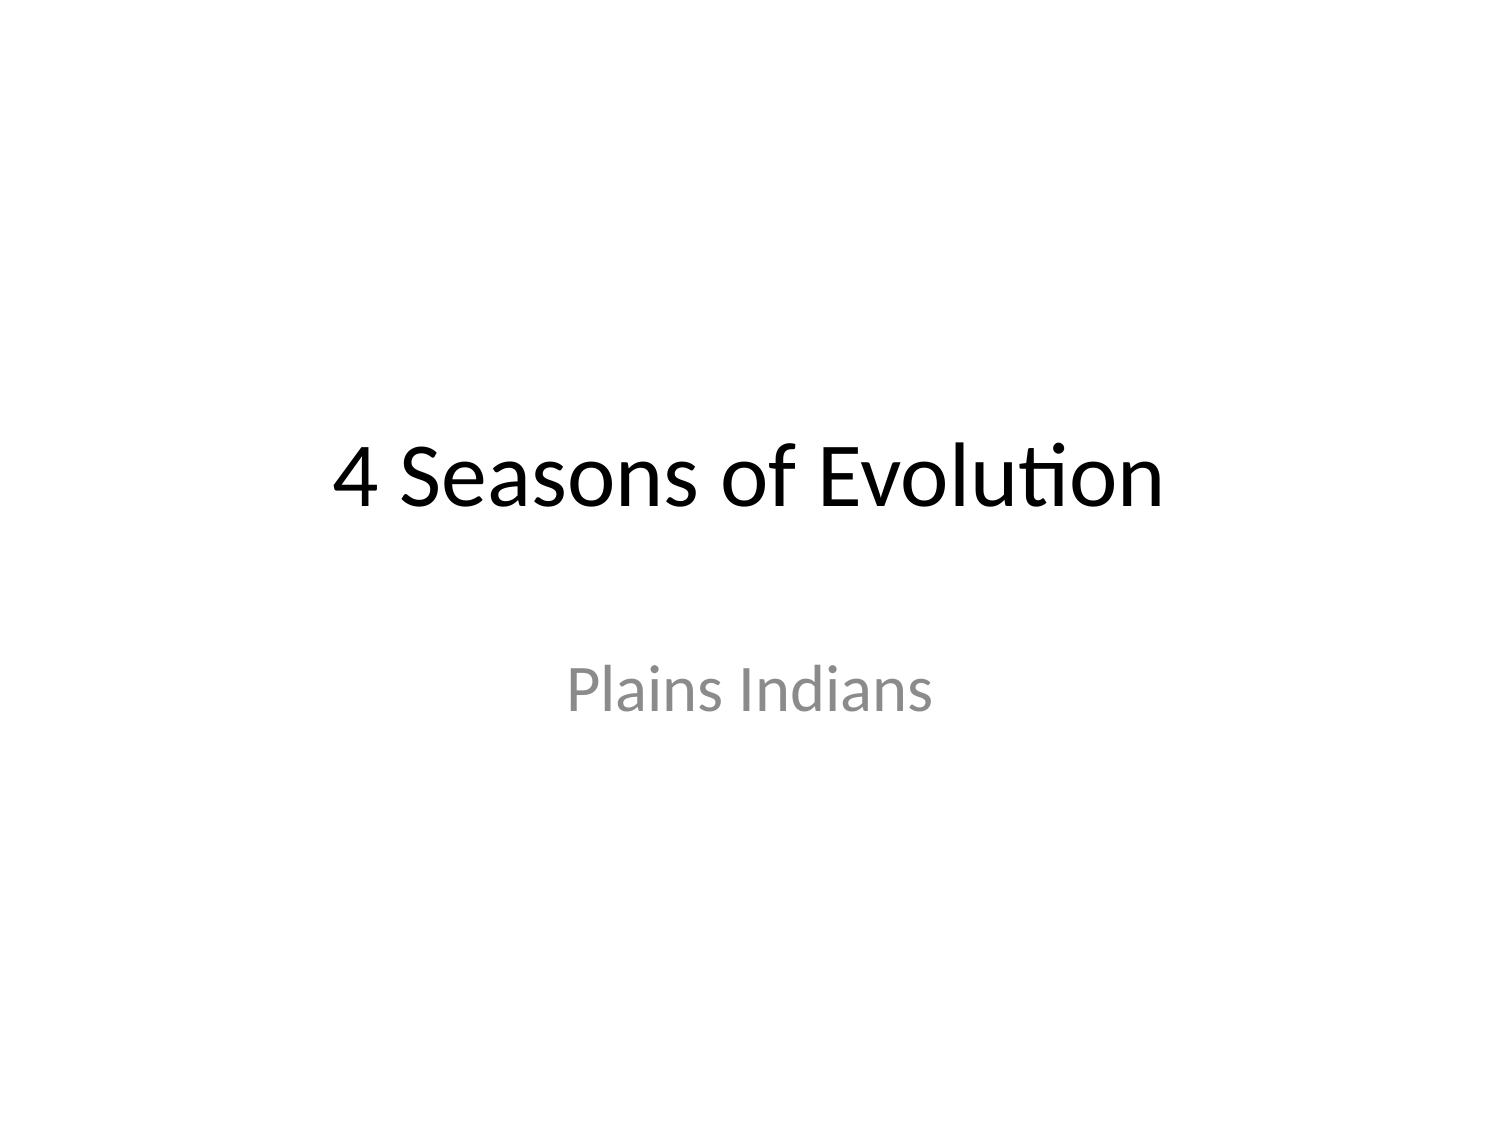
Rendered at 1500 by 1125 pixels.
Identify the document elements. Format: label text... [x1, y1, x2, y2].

subtitle Plains Indians [225, 637, 1275, 925]
title 4 Seasons of Evolution [112, 349, 1388, 591]
